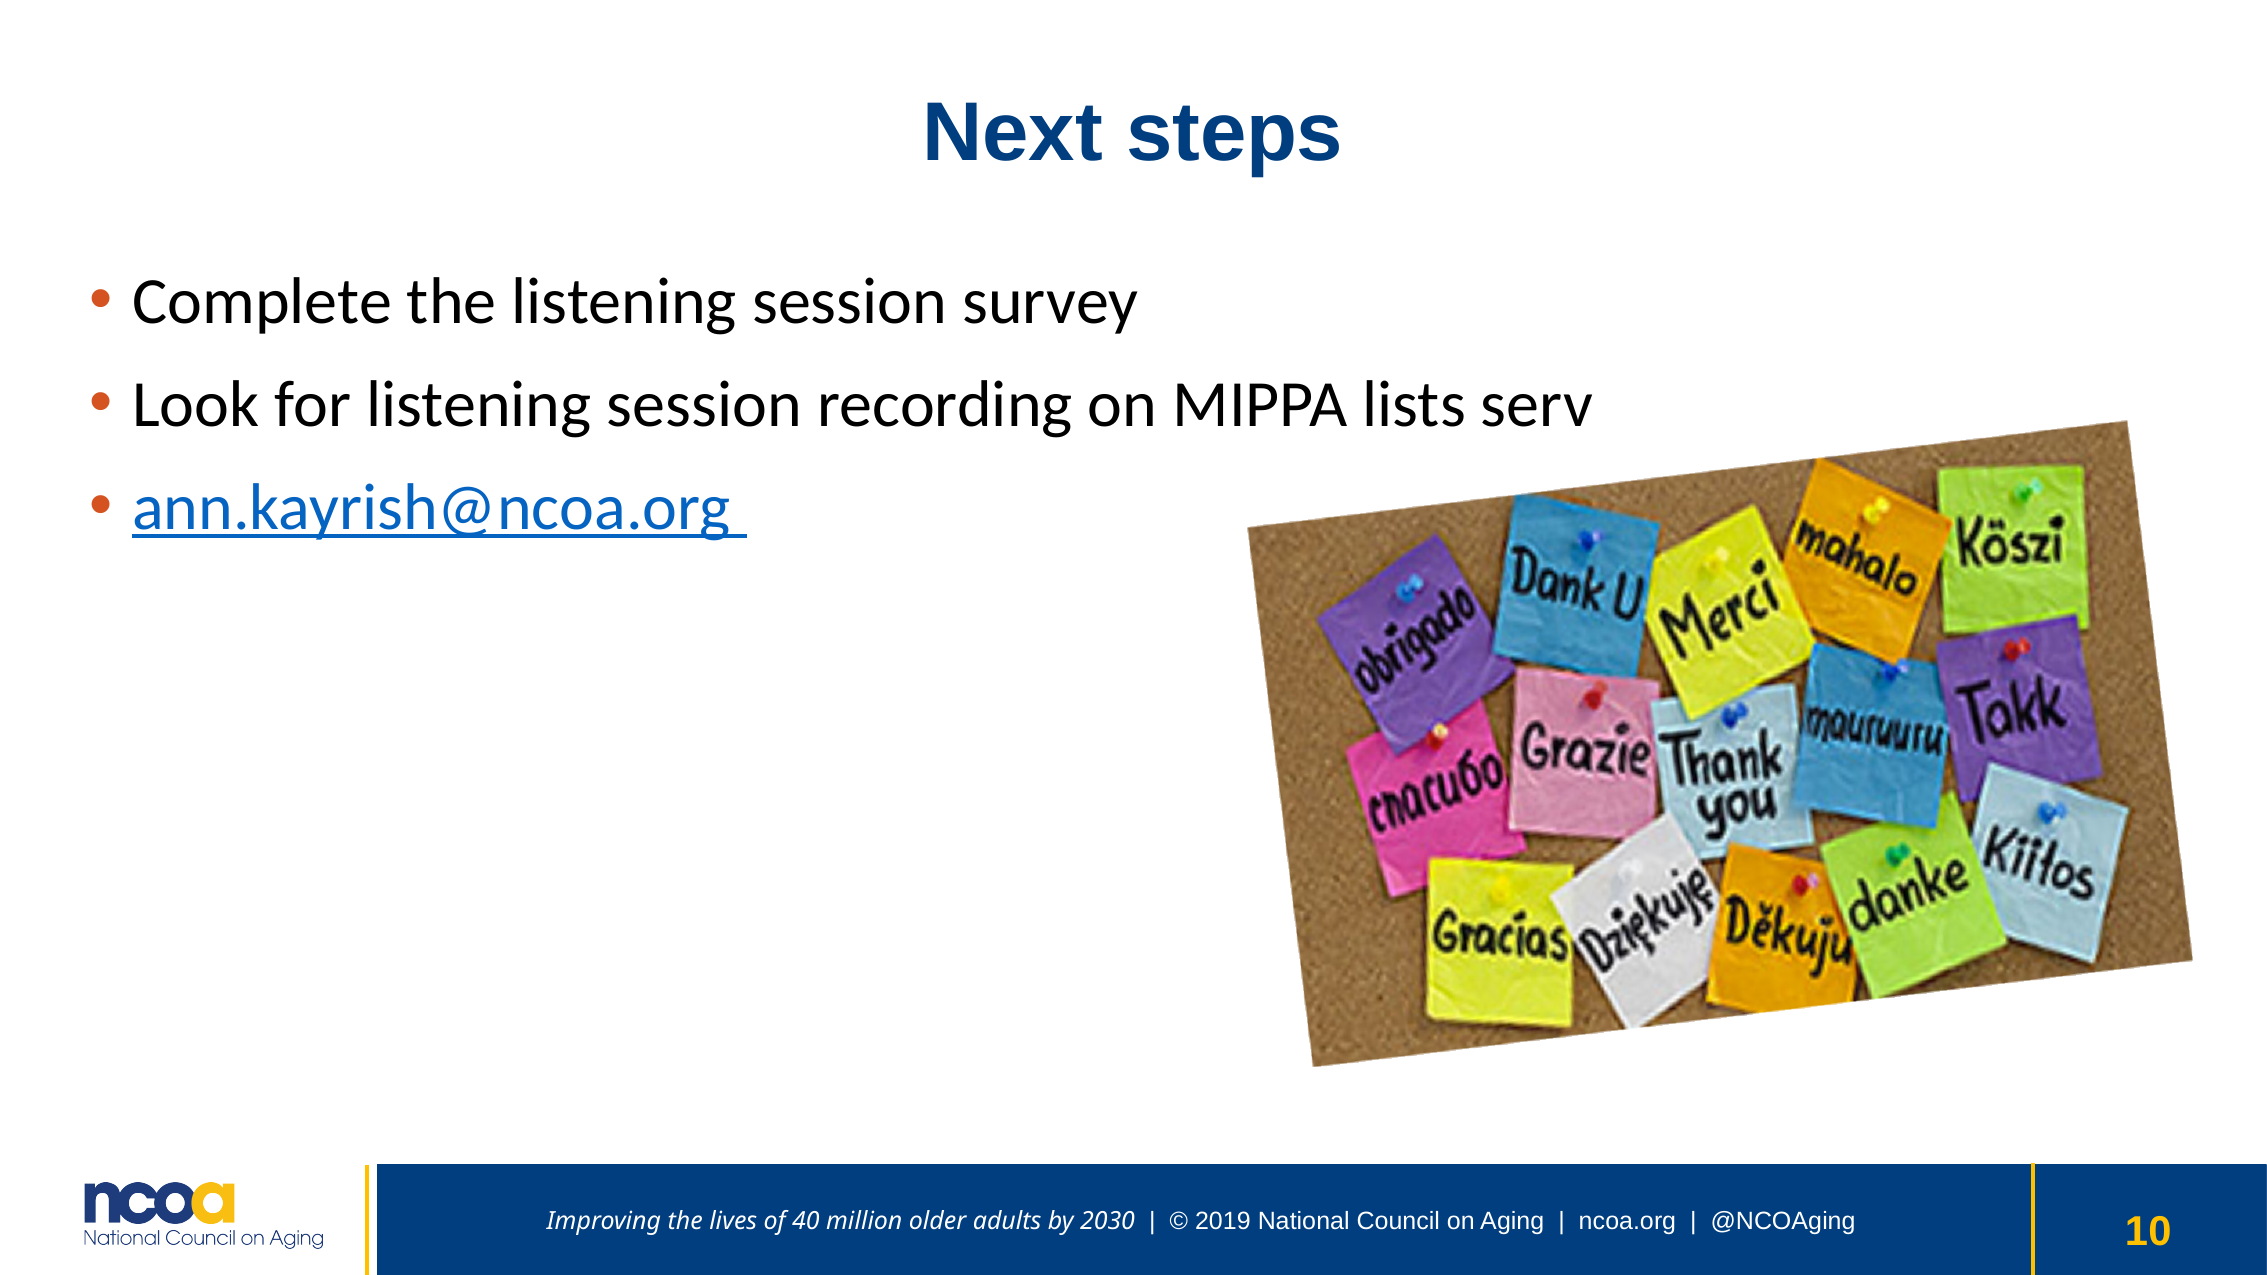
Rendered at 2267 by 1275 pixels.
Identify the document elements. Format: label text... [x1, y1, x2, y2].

slide_number 10 [2029, 1181, 2267, 1275]
list Complete the listening session survey Look for listening session recording on MIPPA lists serv ann.kayrish@ncoa.org [74, 249, 2193, 1067]
picture [84, 1182, 323, 1249]
title Next steps [380, 59, 1886, 208]
picture [1248, 422, 2192, 1066]
